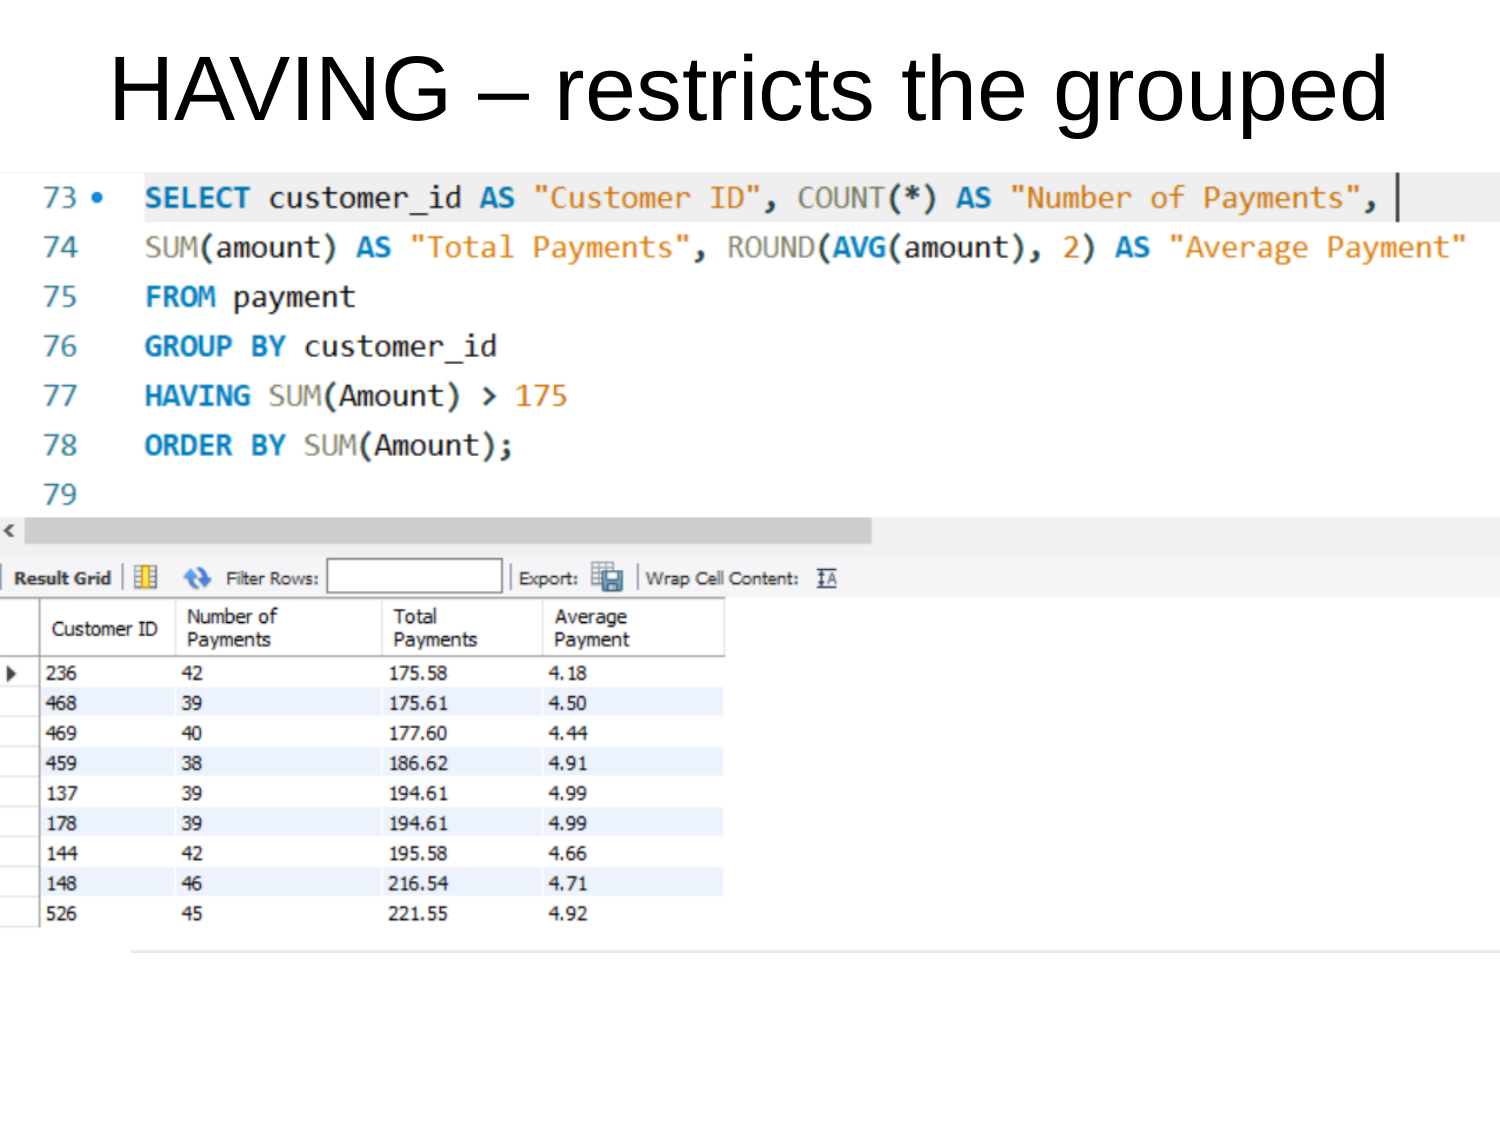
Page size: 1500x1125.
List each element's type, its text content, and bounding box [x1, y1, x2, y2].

title HAVING – restricts the grouped rows [75, 45, 1425, 170]
picture [0, 172, 1500, 953]
